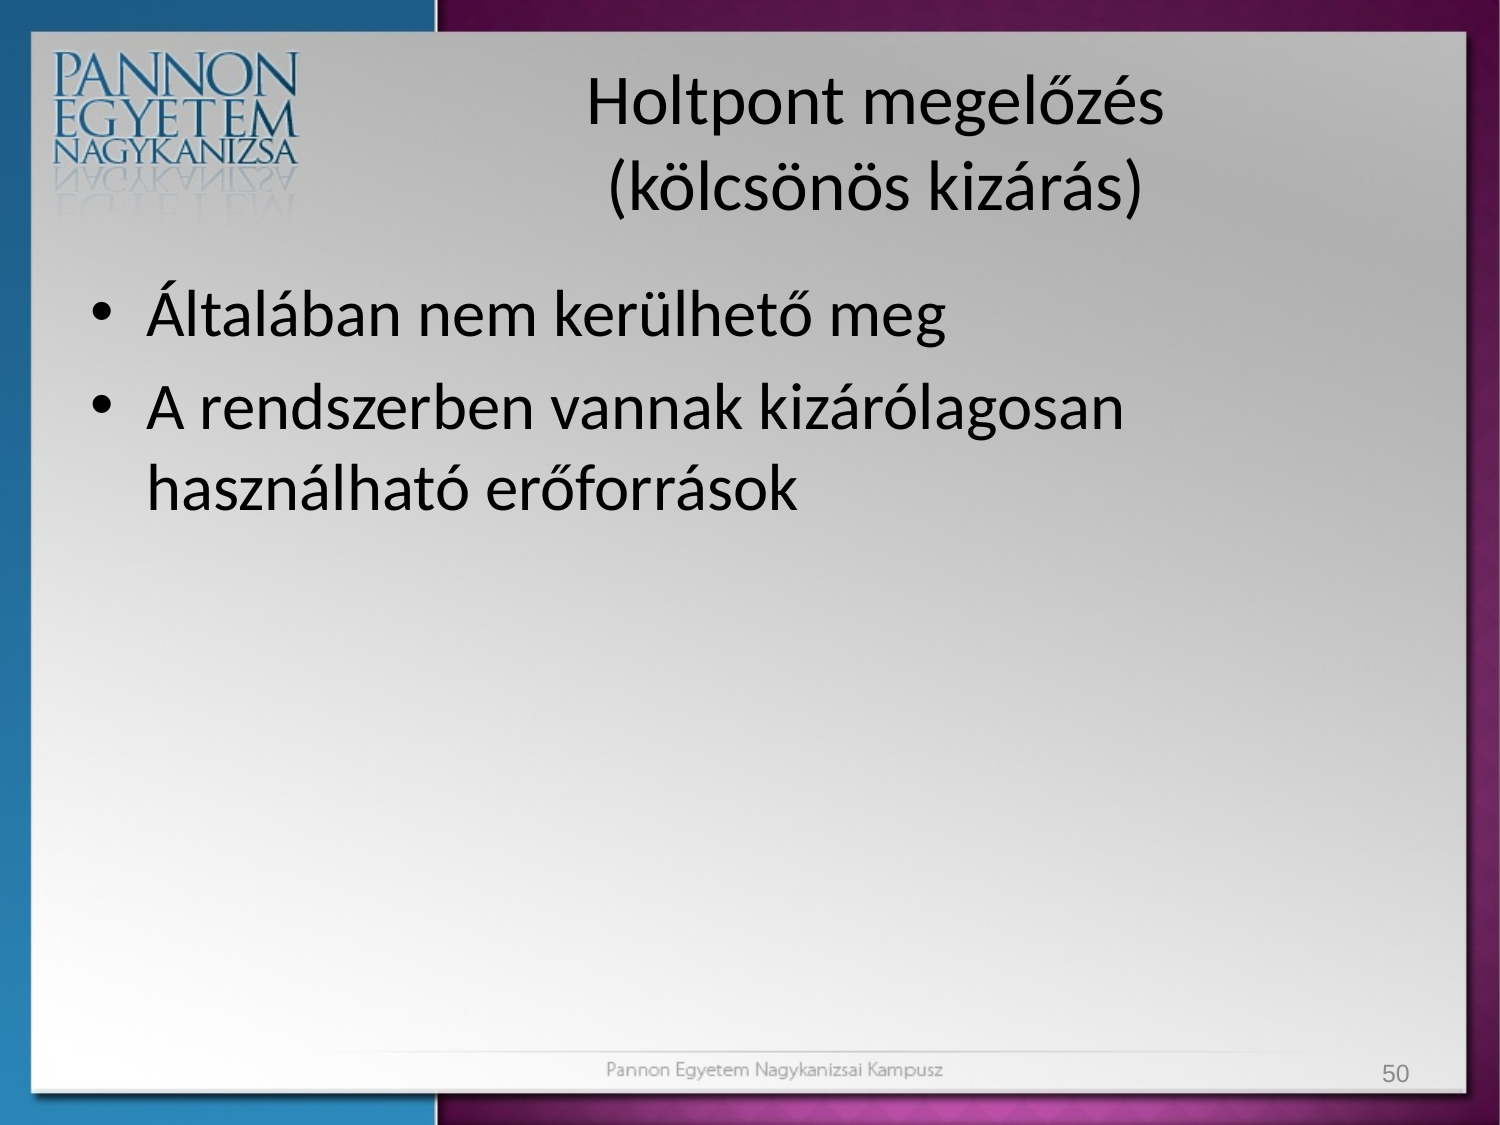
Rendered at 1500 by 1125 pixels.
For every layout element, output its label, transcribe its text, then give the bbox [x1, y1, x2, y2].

picture [0, 0, 1500, 1125]
title Holtpont megelőzés (kölcsönös kizárás) [328, 45, 1425, 233]
list Általában nem kerülhető meg A rendszerben vannak kizárólagosan használható erőforrások [75, 262, 1425, 1038]
slide_number 50 [1074, 1042, 1425, 1103]
